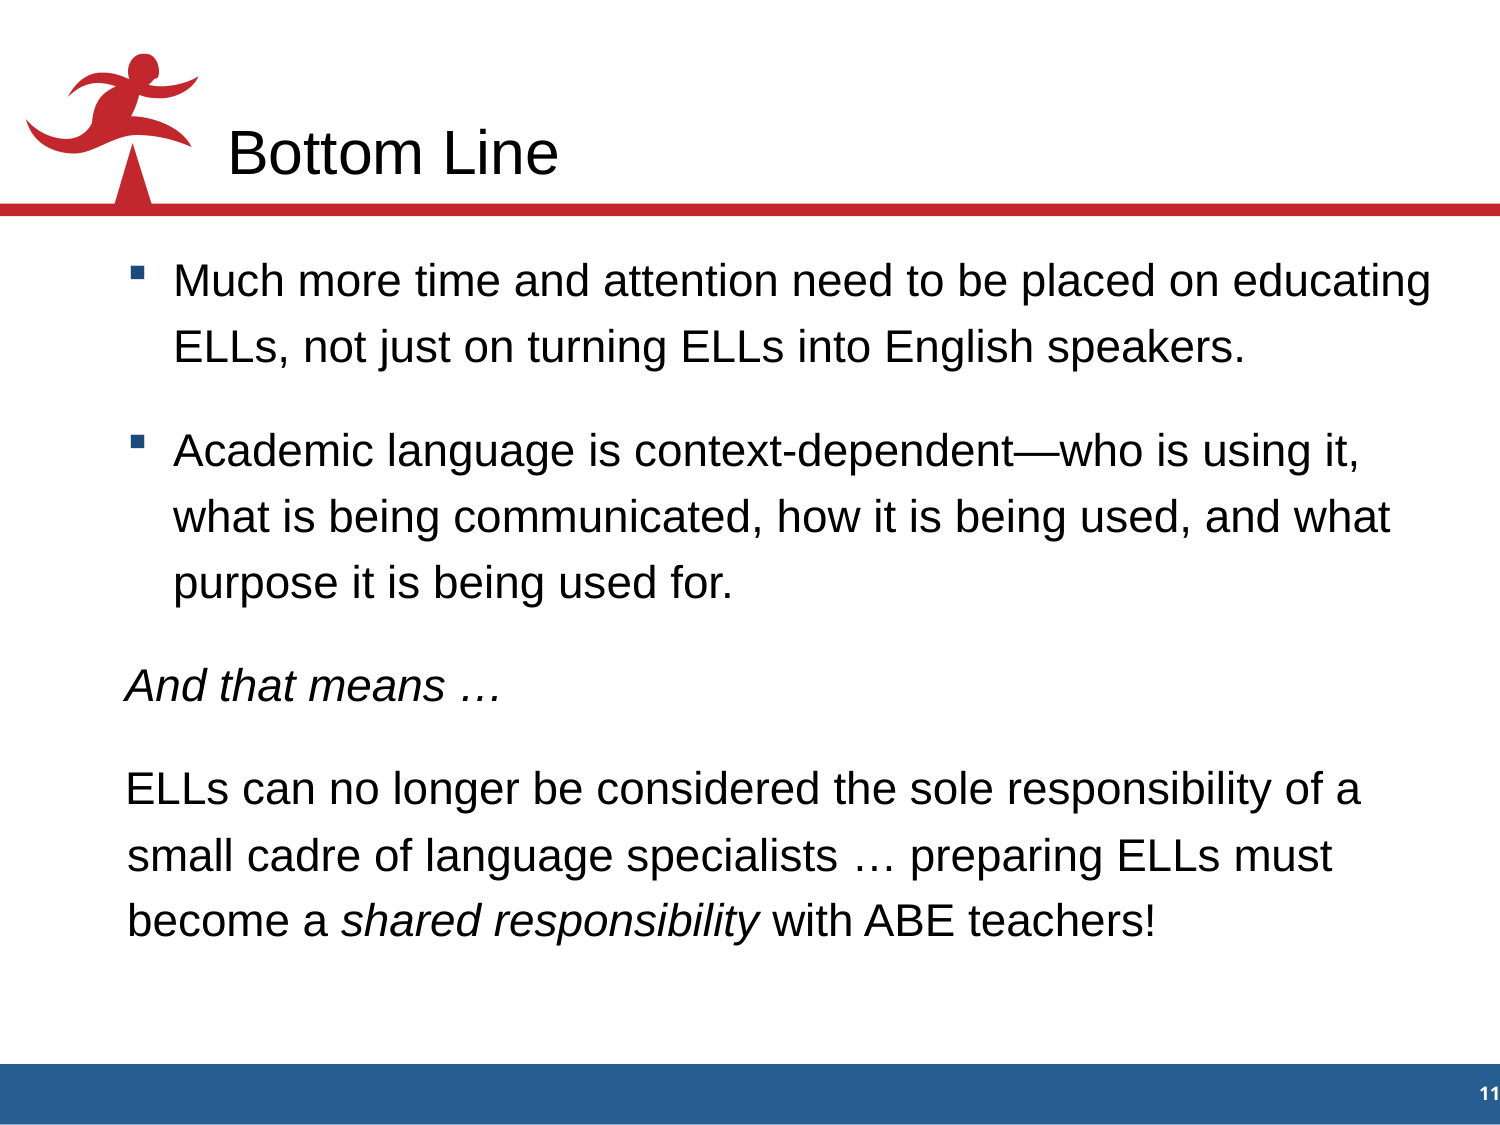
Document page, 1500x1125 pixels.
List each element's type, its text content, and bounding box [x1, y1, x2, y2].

list Much more time and attention need to be placed on educating ELLs, not just on turning ELLs into English speakers. Academic language is context-dependent—who is using it, what is being communicated, how it is being used, and what purpose it is being used for. And that means … ELLs can no longer be considered the sole responsibility of a small cadre of language specialists … preparing ELLs must become a shared responsibility with ABE teachers! [110, 232, 1450, 1125]
title Bottom Line [212, 50, 1450, 196]
picture [0, 0, 1500, 1125]
